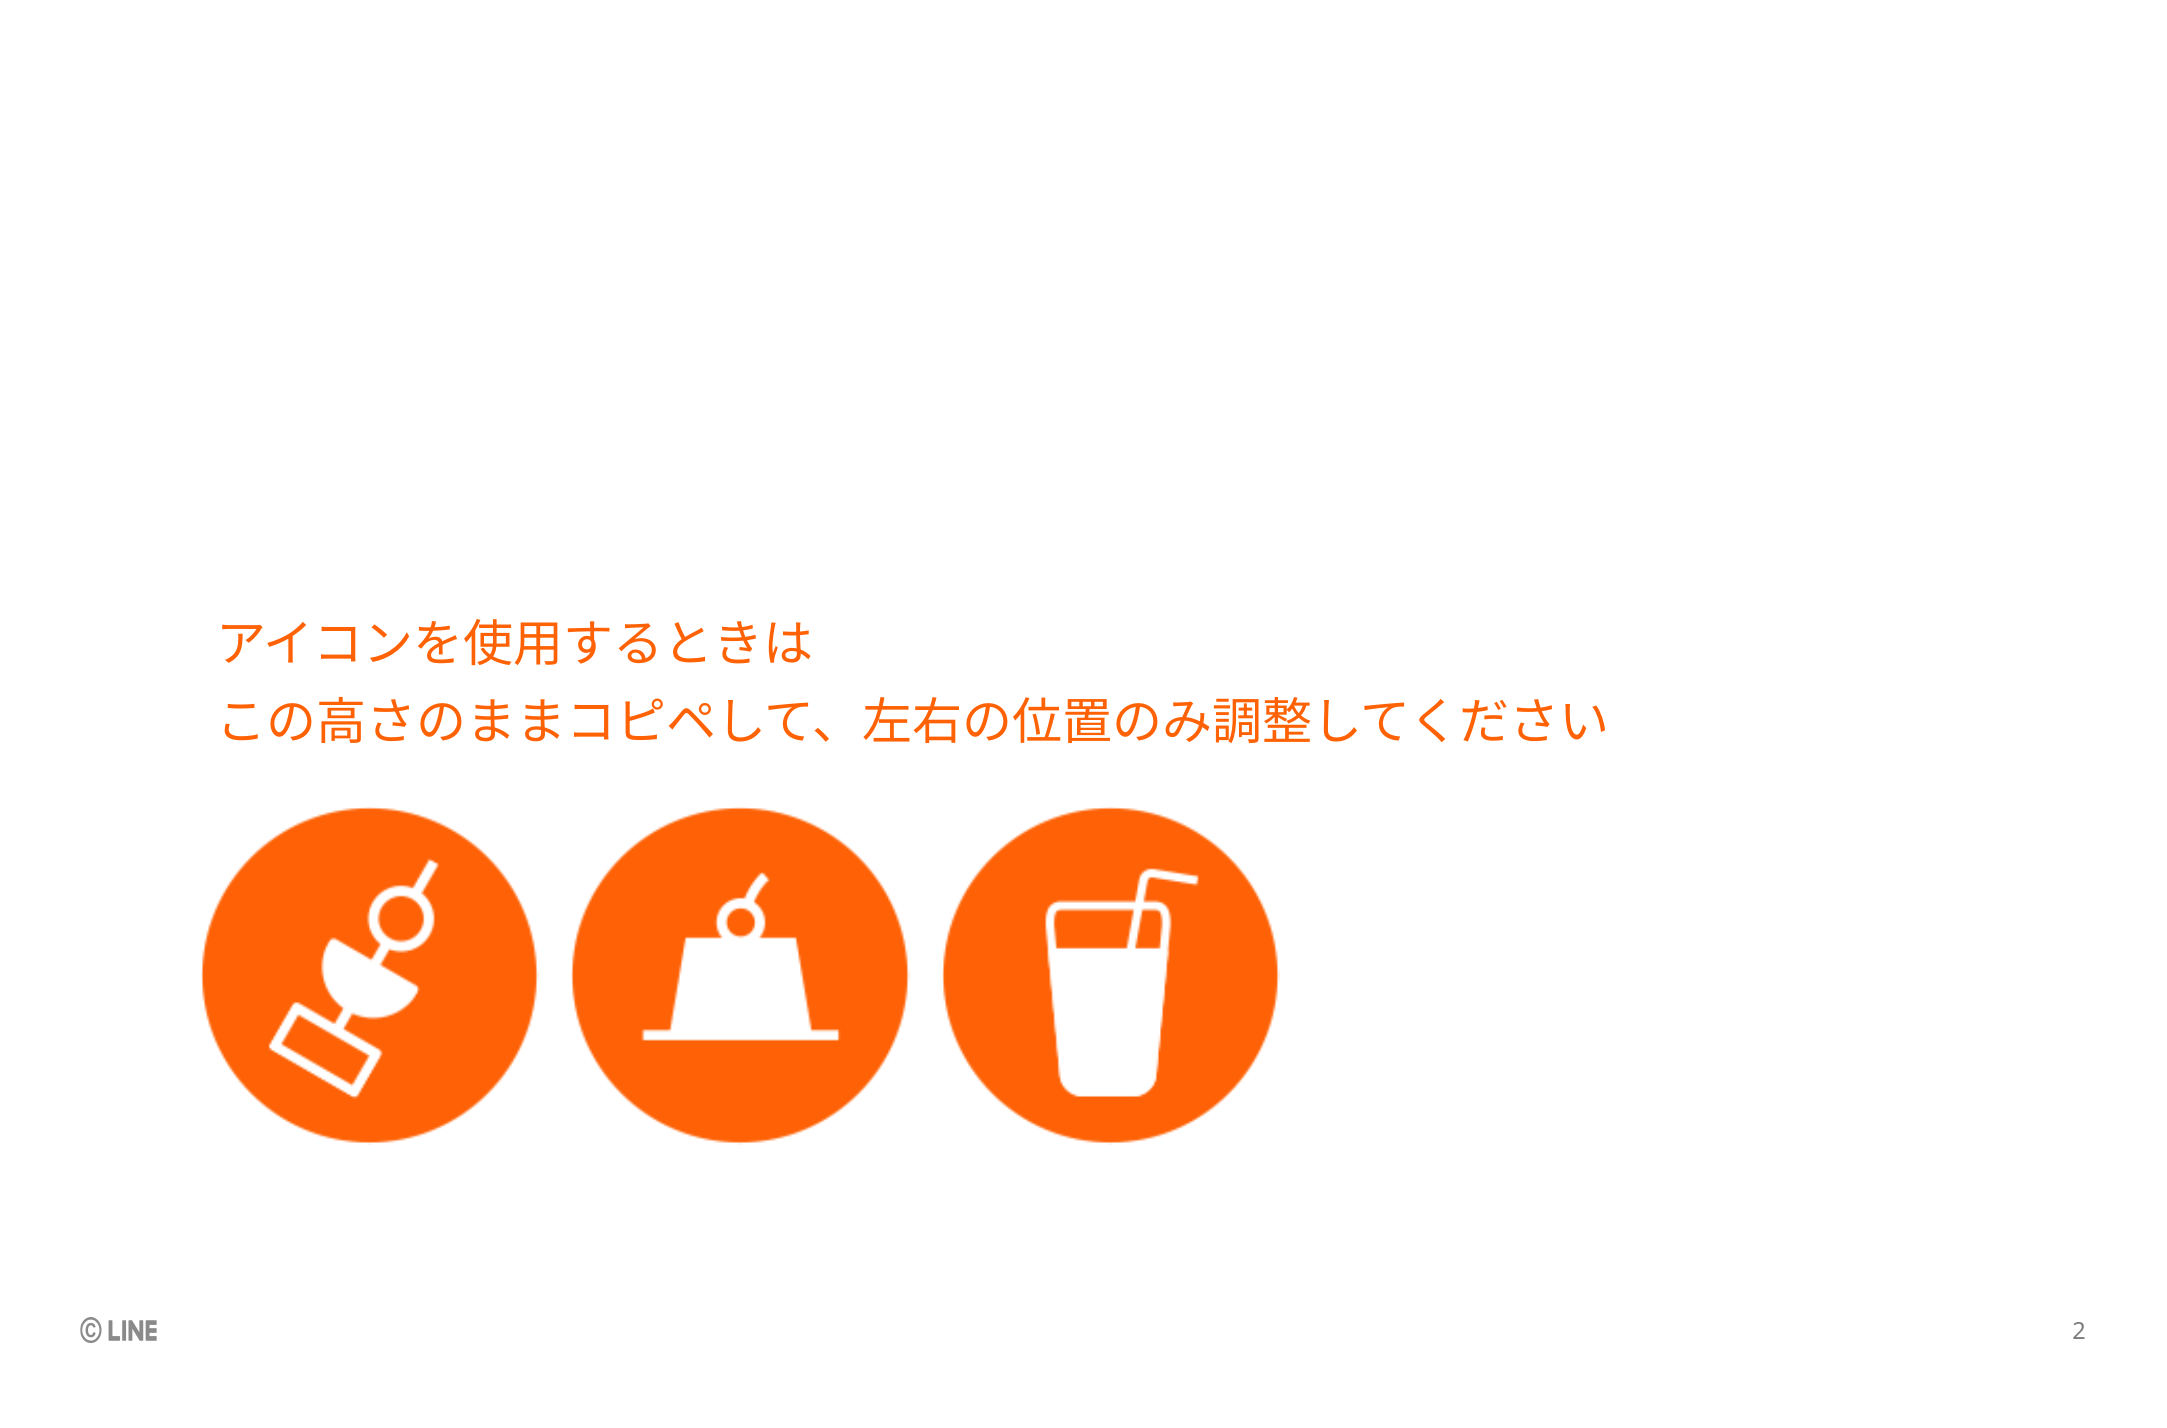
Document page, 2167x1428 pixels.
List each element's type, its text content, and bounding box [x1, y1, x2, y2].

picture [571, 807, 910, 1145]
text_box アイコンを使用するときは この高さのままコピペして、左右の位置のみ調整してください [201, 586, 1966, 808]
picture [201, 807, 540, 1145]
picture [942, 807, 1280, 1145]
